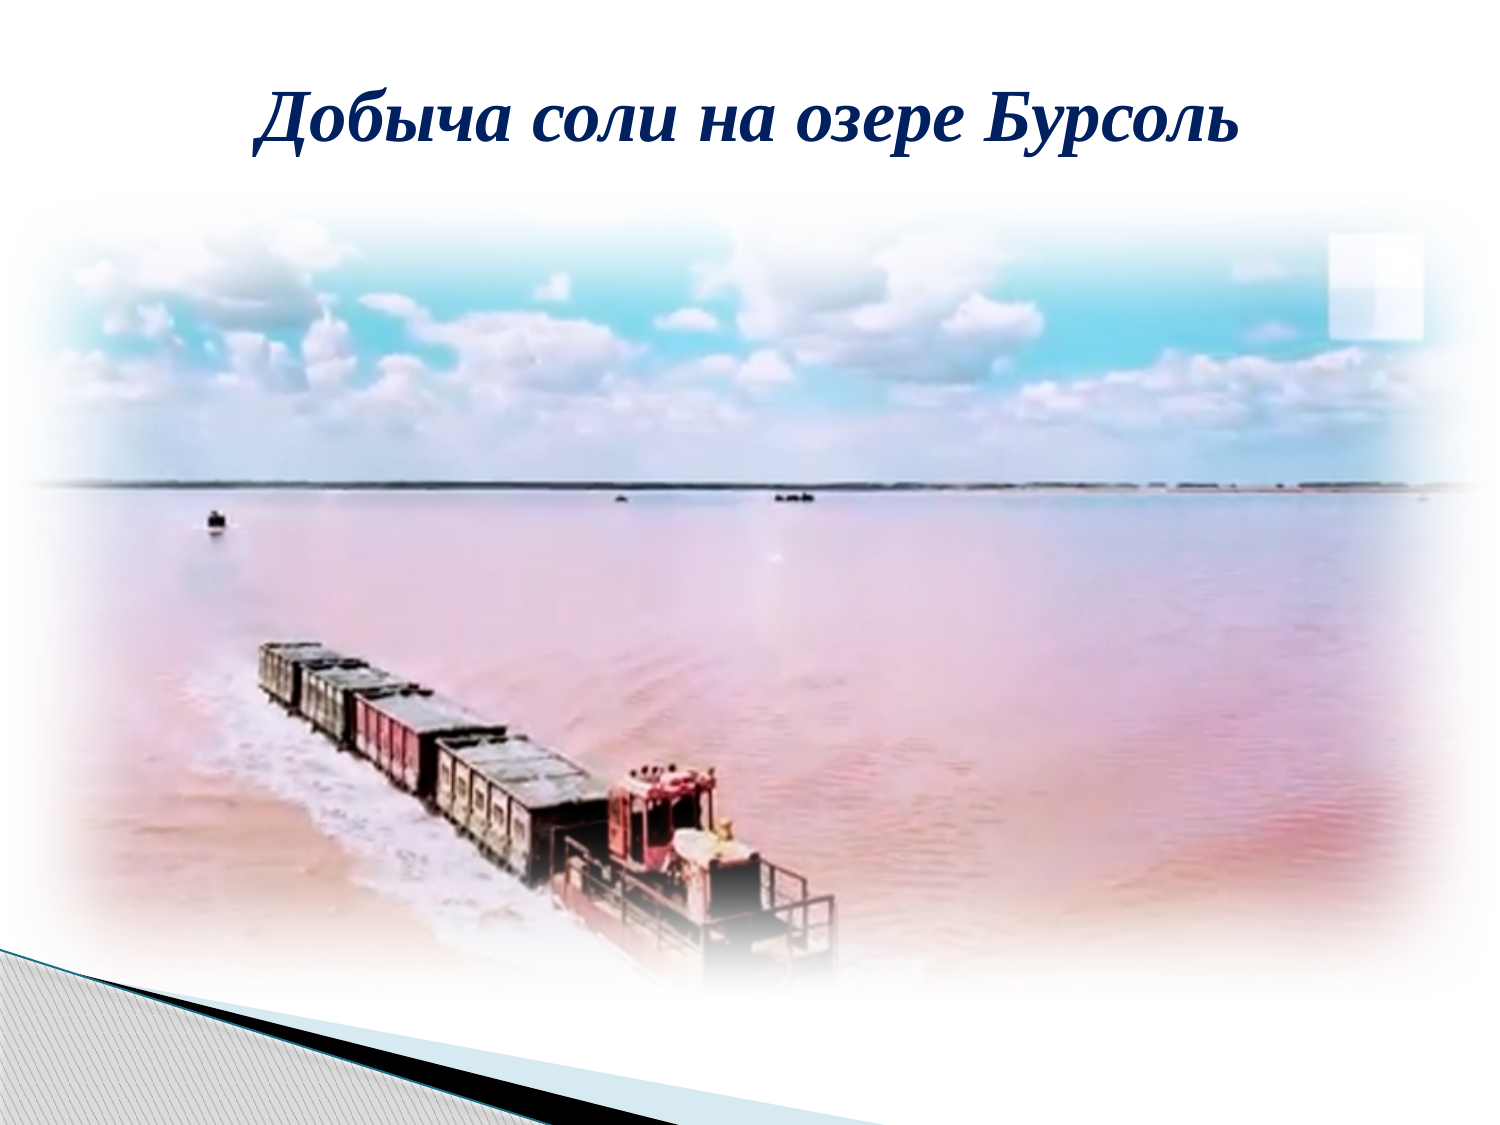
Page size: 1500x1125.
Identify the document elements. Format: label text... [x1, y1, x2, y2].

title Добыча соли на озере Бурсоль [75, 23, 1425, 187]
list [0, 187, 1500, 1009]
